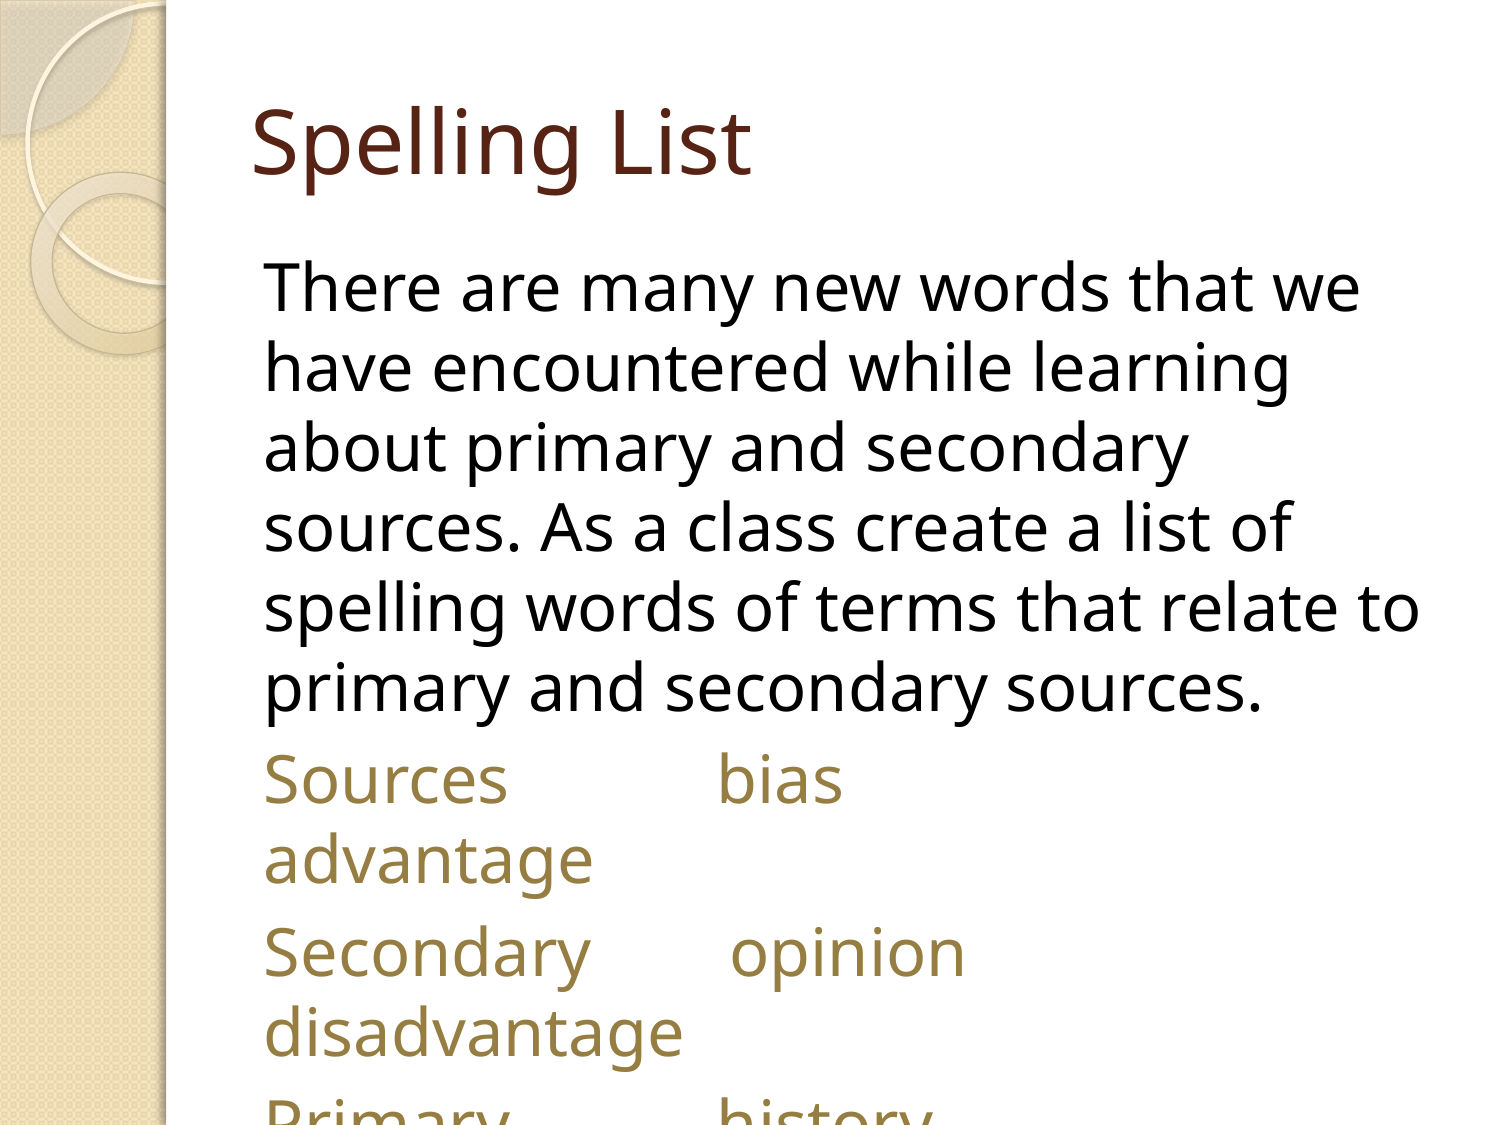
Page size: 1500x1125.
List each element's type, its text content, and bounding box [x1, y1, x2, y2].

title Spelling List [235, 45, 1466, 233]
list There are many new words that we have encountered while learning about primary and secondary sources. As a class create a list of spelling words of terms that relate to primary and secondary sources. Sources bias advantage Secondary opinion disadvantage Primary history Gender magazines [235, 237, 1466, 1026]
